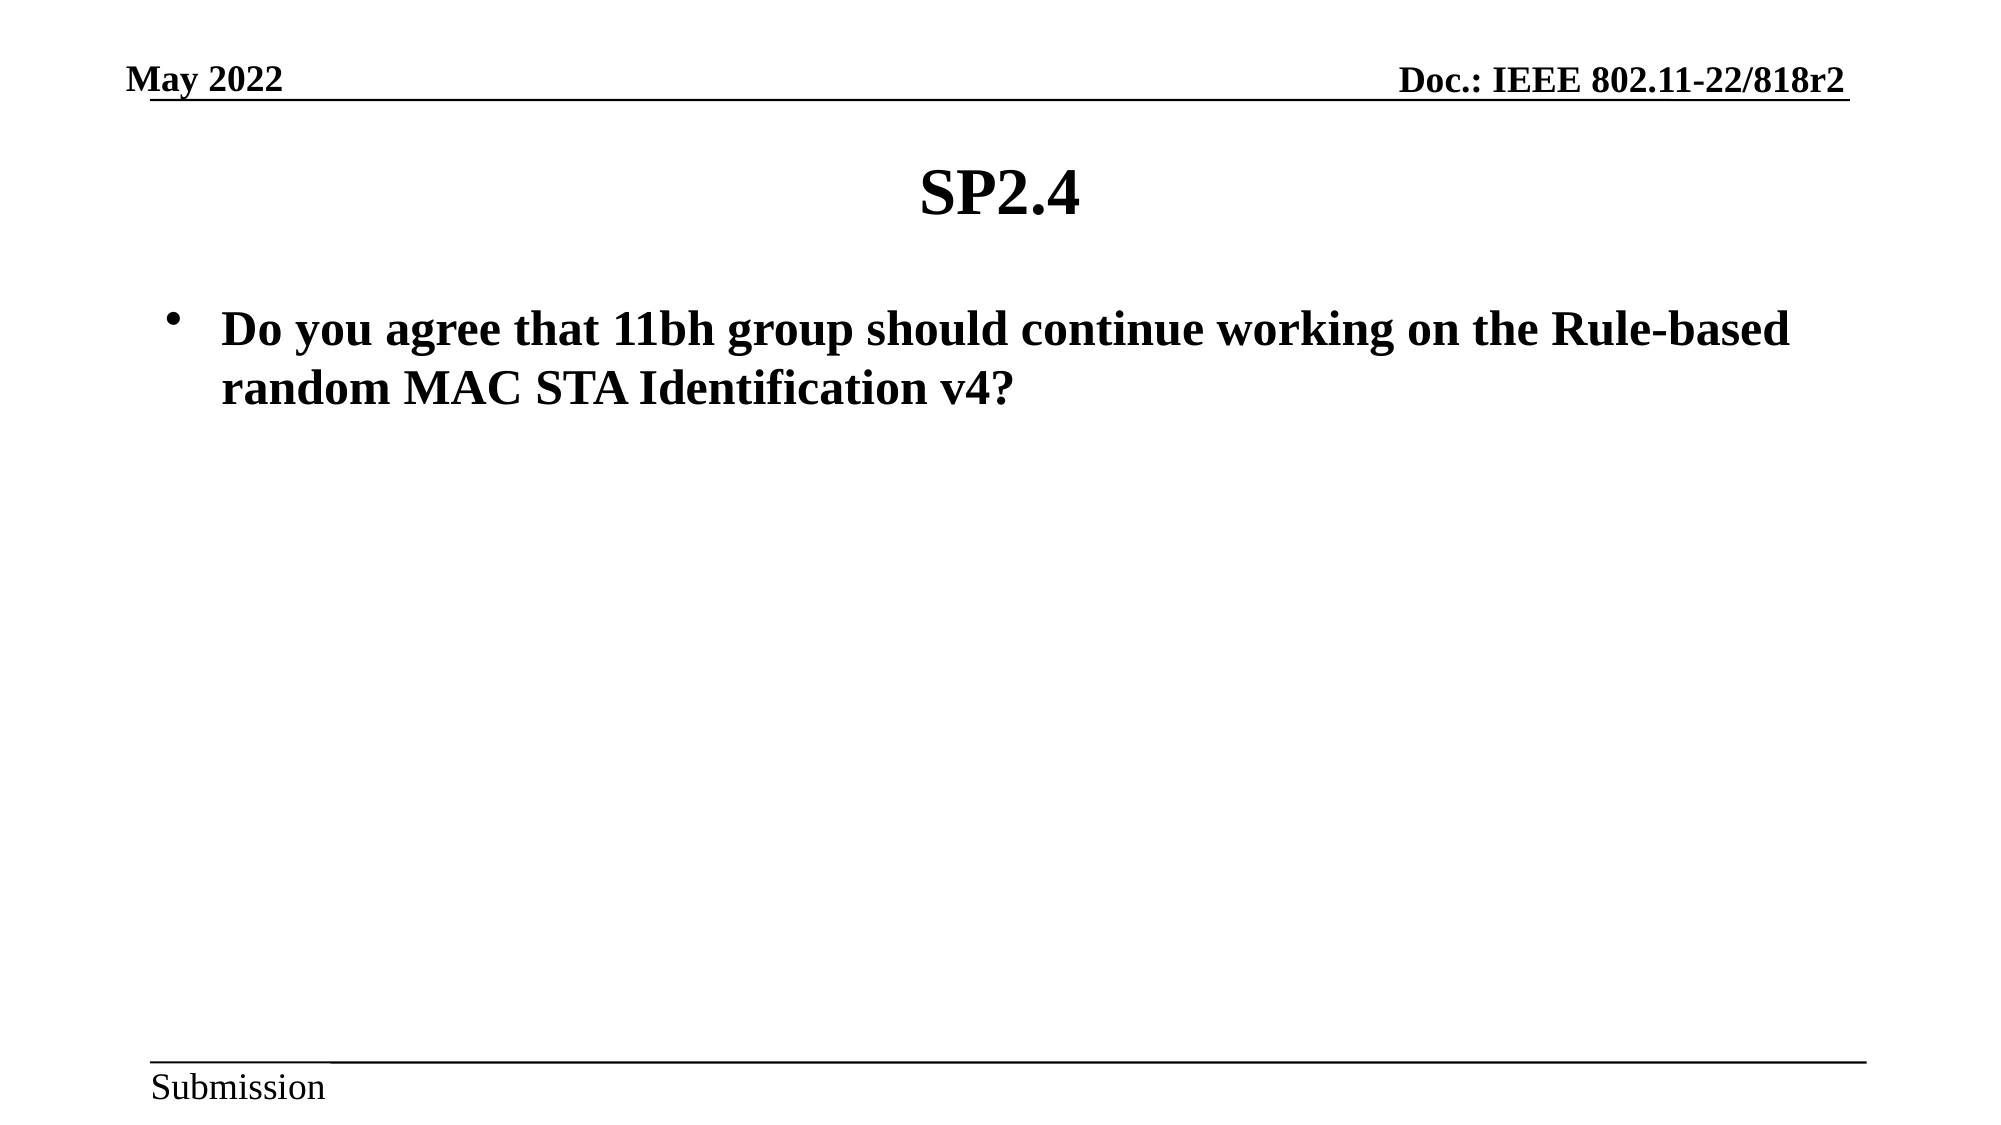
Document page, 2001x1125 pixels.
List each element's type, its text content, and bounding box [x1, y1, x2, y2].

list Do you agree that 11bh group should continue working on the Rule-based random MAC STA Identification v4? [149, 287, 1851, 1038]
title SP2.4 [149, 112, 1851, 263]
